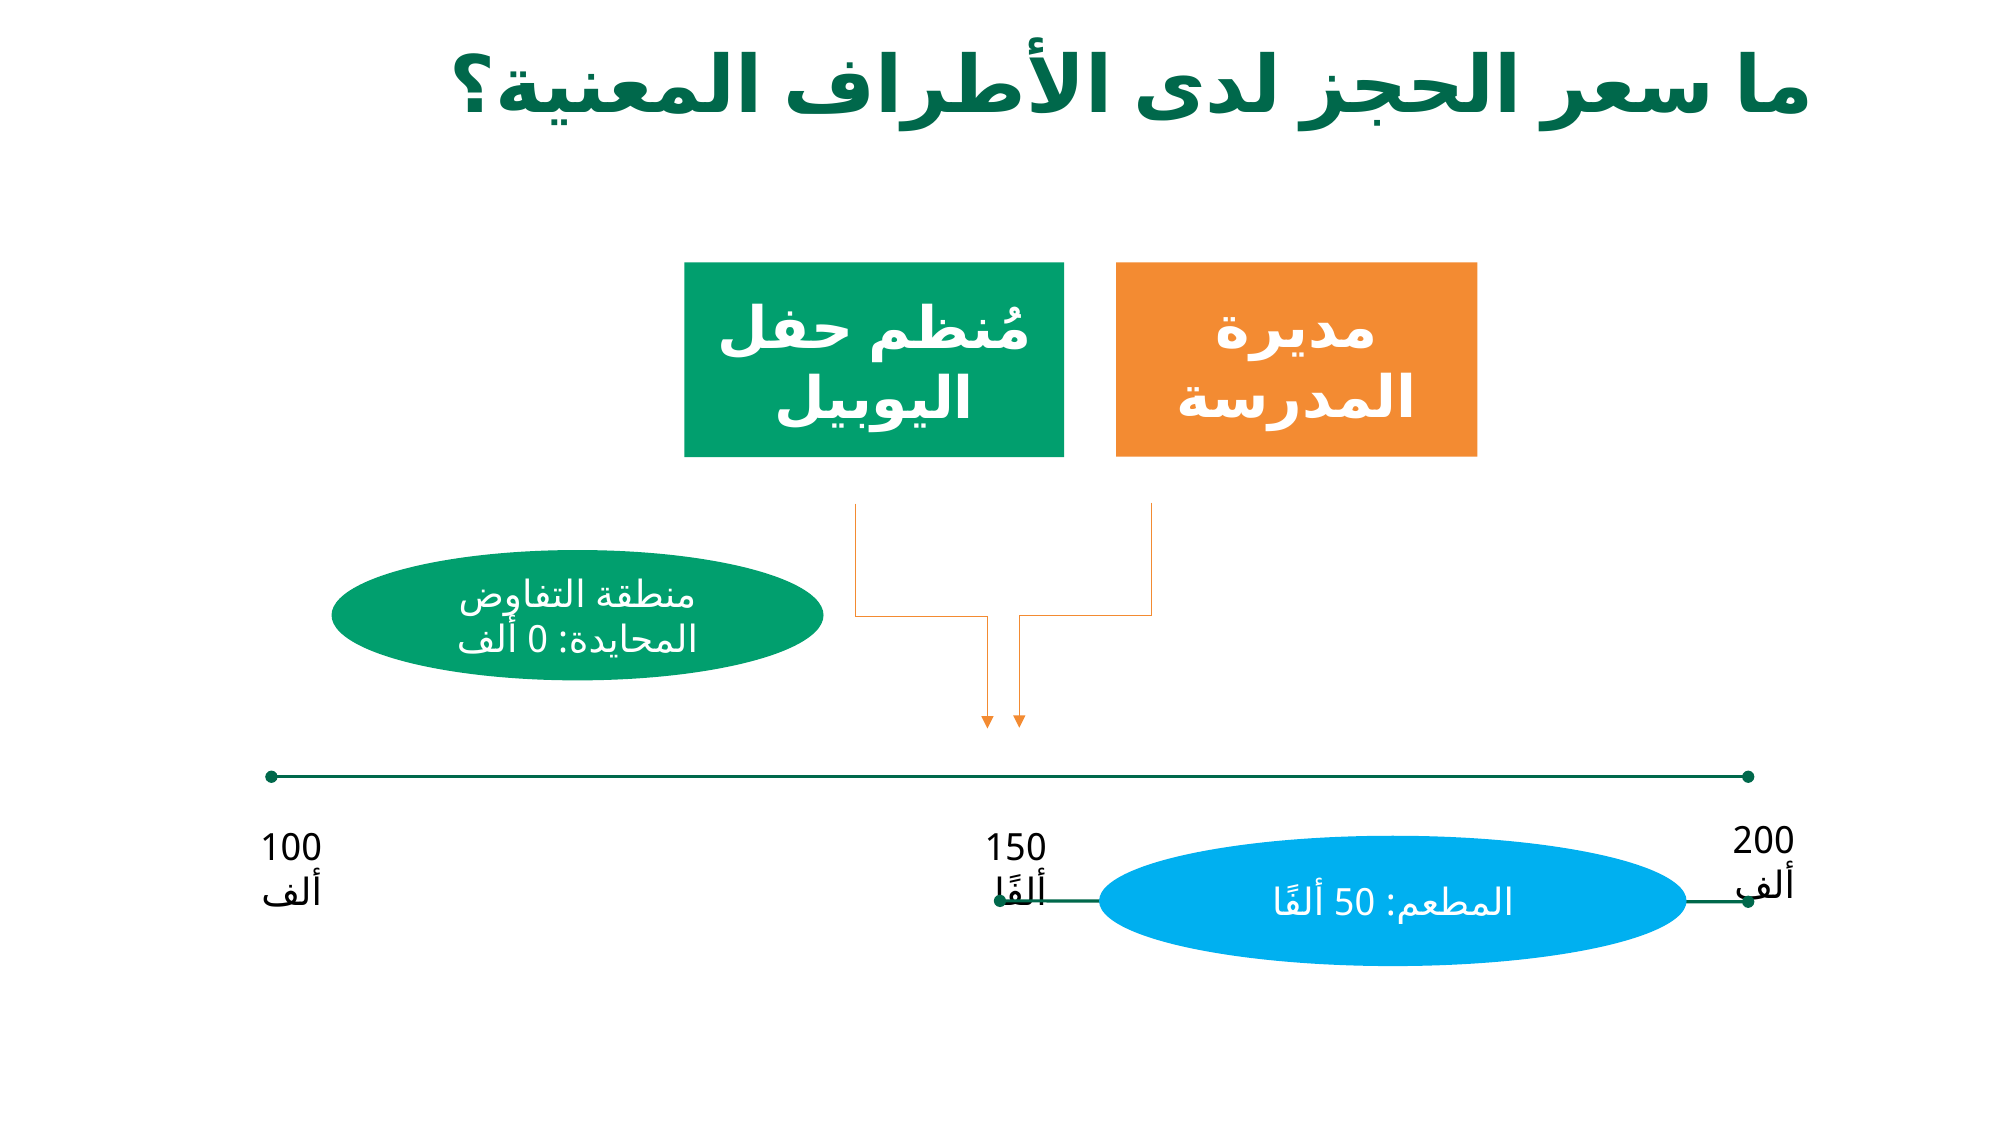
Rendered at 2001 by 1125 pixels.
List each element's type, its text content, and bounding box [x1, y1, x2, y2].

text_box المطعم: 50 ألفًا [1098, 834, 1688, 900]
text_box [808, 549, 1034, 683]
text_box 200 ألف [1686, 808, 1810, 914]
text_box منطقة التفاوض المحايدة: 0 ألف [330, 549, 808, 682]
text_box مديرة المدرسة [1115, 261, 1478, 458]
text_box 100 ألف [213, 815, 337, 921]
title ما سعر الحجز لدى الأطراف المعنية؟ [62, 44, 1815, 199]
text_box 150 ألفًا [938, 815, 1062, 921]
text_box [972, 549, 1198, 682]
text_box مُنظم حفل اليوبيل [683, 261, 1065, 458]
text_box المطعم: 50 ألفًا [1098, 902, 1688, 968]
